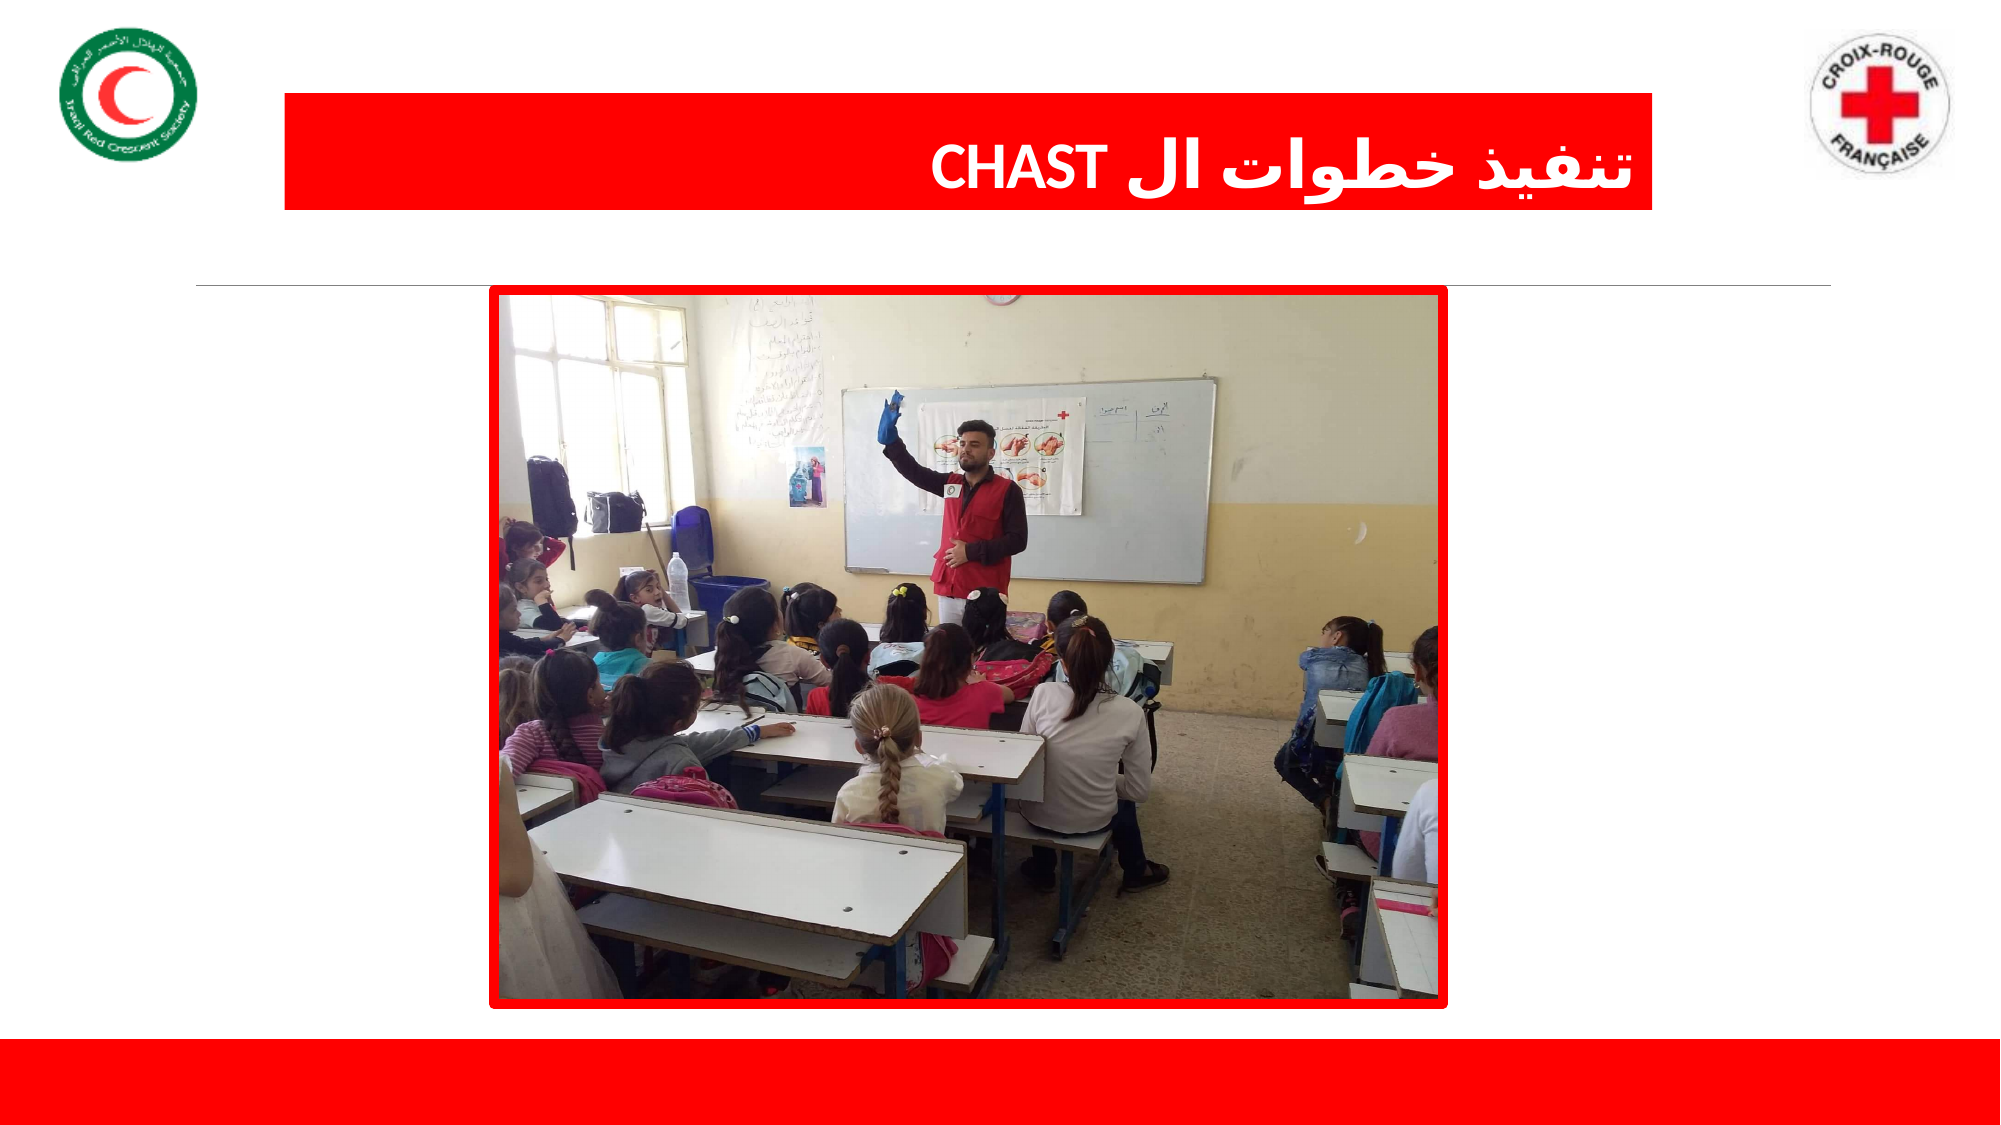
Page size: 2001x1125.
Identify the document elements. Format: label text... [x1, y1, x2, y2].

picture [497, 293, 1439, 1000]
picture [54, 20, 203, 169]
picture [1803, 28, 1956, 181]
title تنفيذ خطوات ال CHAST [284, 93, 1653, 210]
